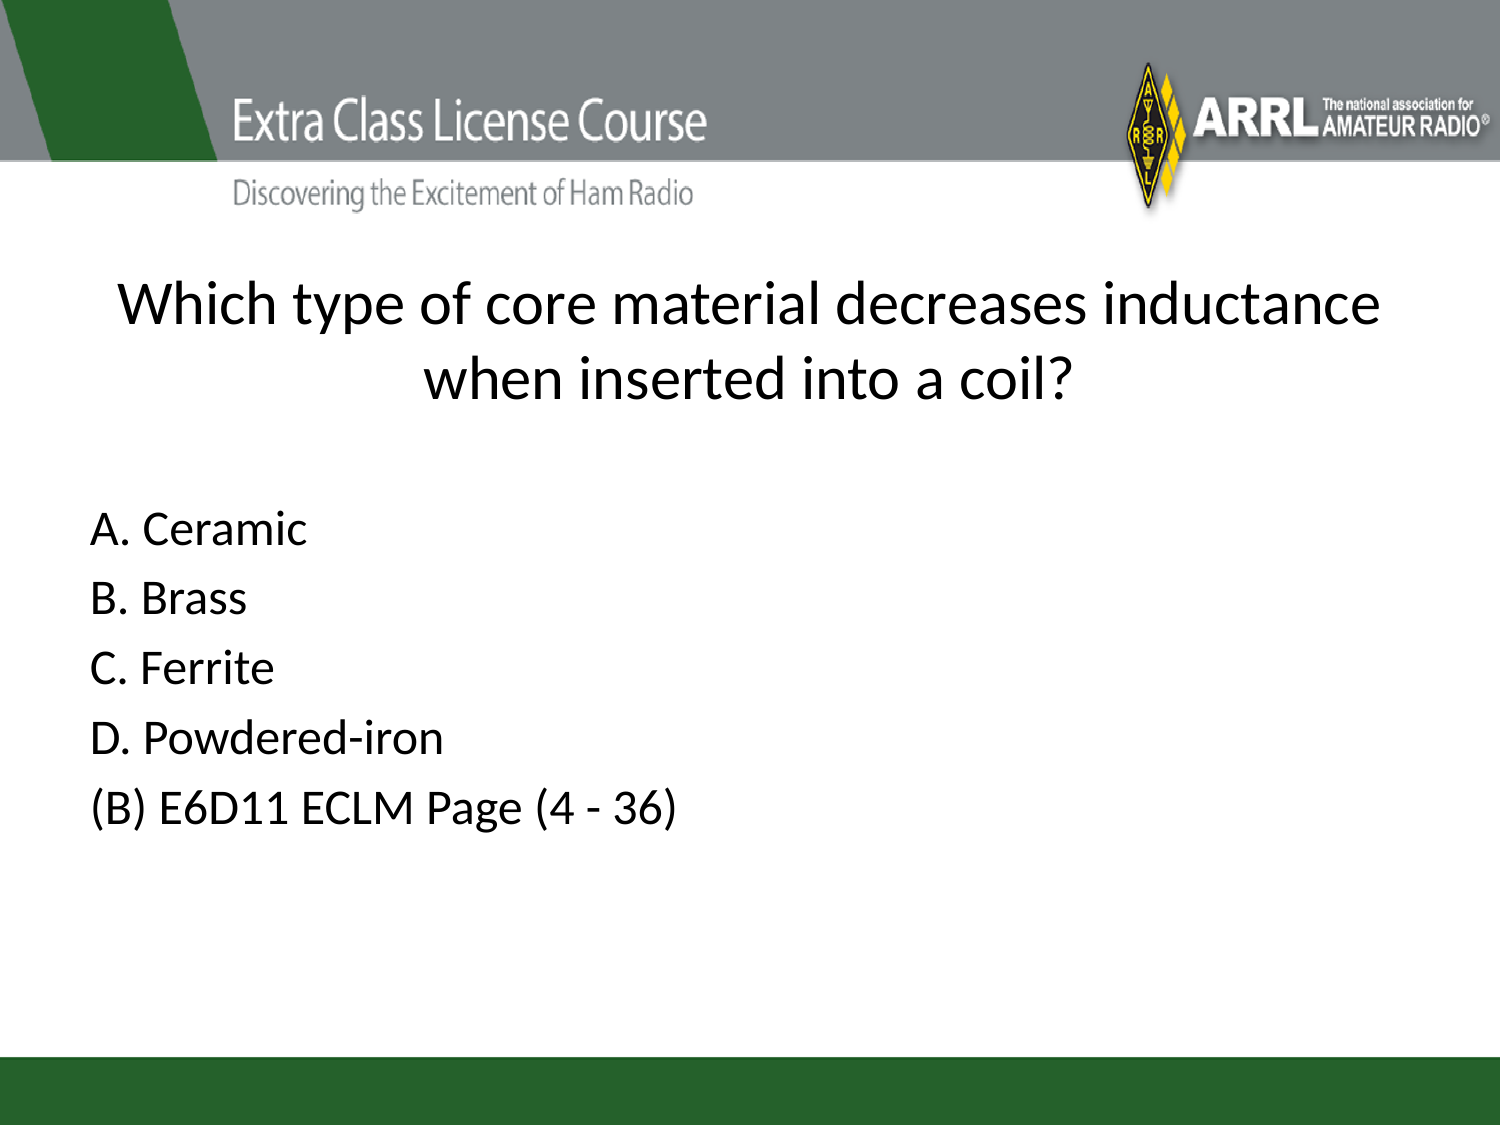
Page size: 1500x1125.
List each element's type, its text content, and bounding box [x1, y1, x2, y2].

list A. Ceramic B. Brass C. Ferrite D. Powdered-iron (B) E6D11 ECLM Page (4 - 36) [75, 487, 1425, 1005]
title Which type of core material decreases inductance when inserted into a coil? [75, 254, 1425, 435]
picture [0, 0, 1500, 1125]
